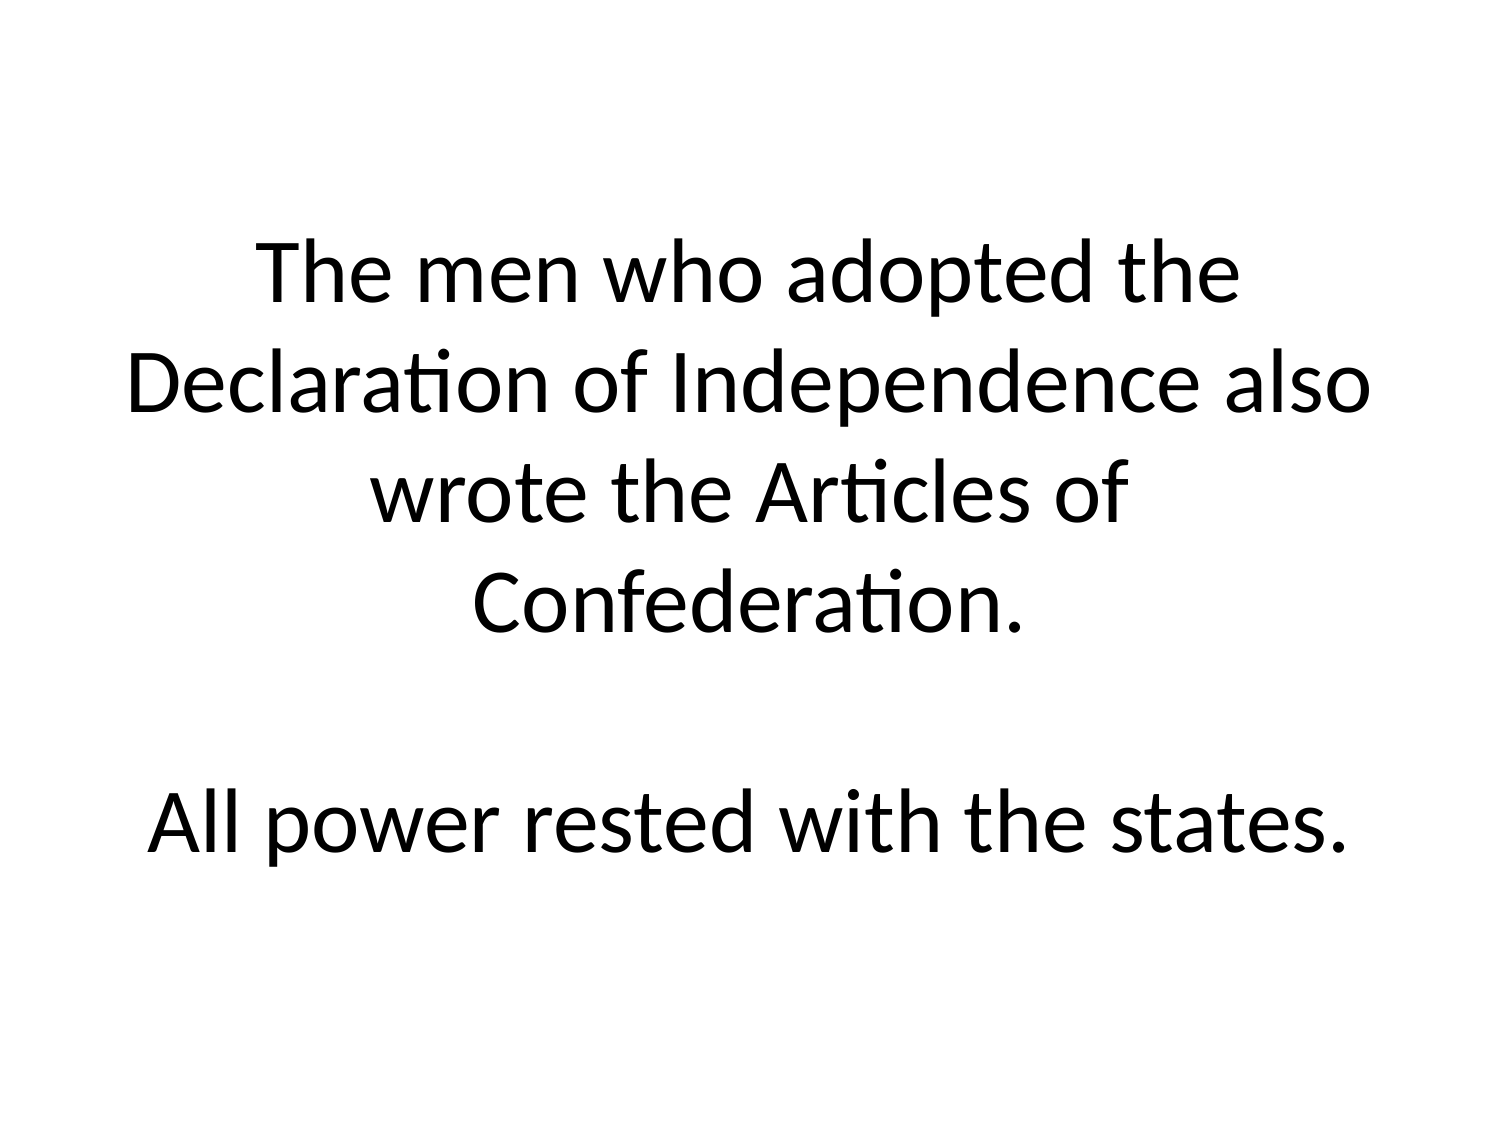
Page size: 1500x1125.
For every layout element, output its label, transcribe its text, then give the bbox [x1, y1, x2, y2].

title The men who adopted the Declaration of Independence also wrote the Articles of Confederation. All power rested with the states. [74, 44, 1426, 1038]
